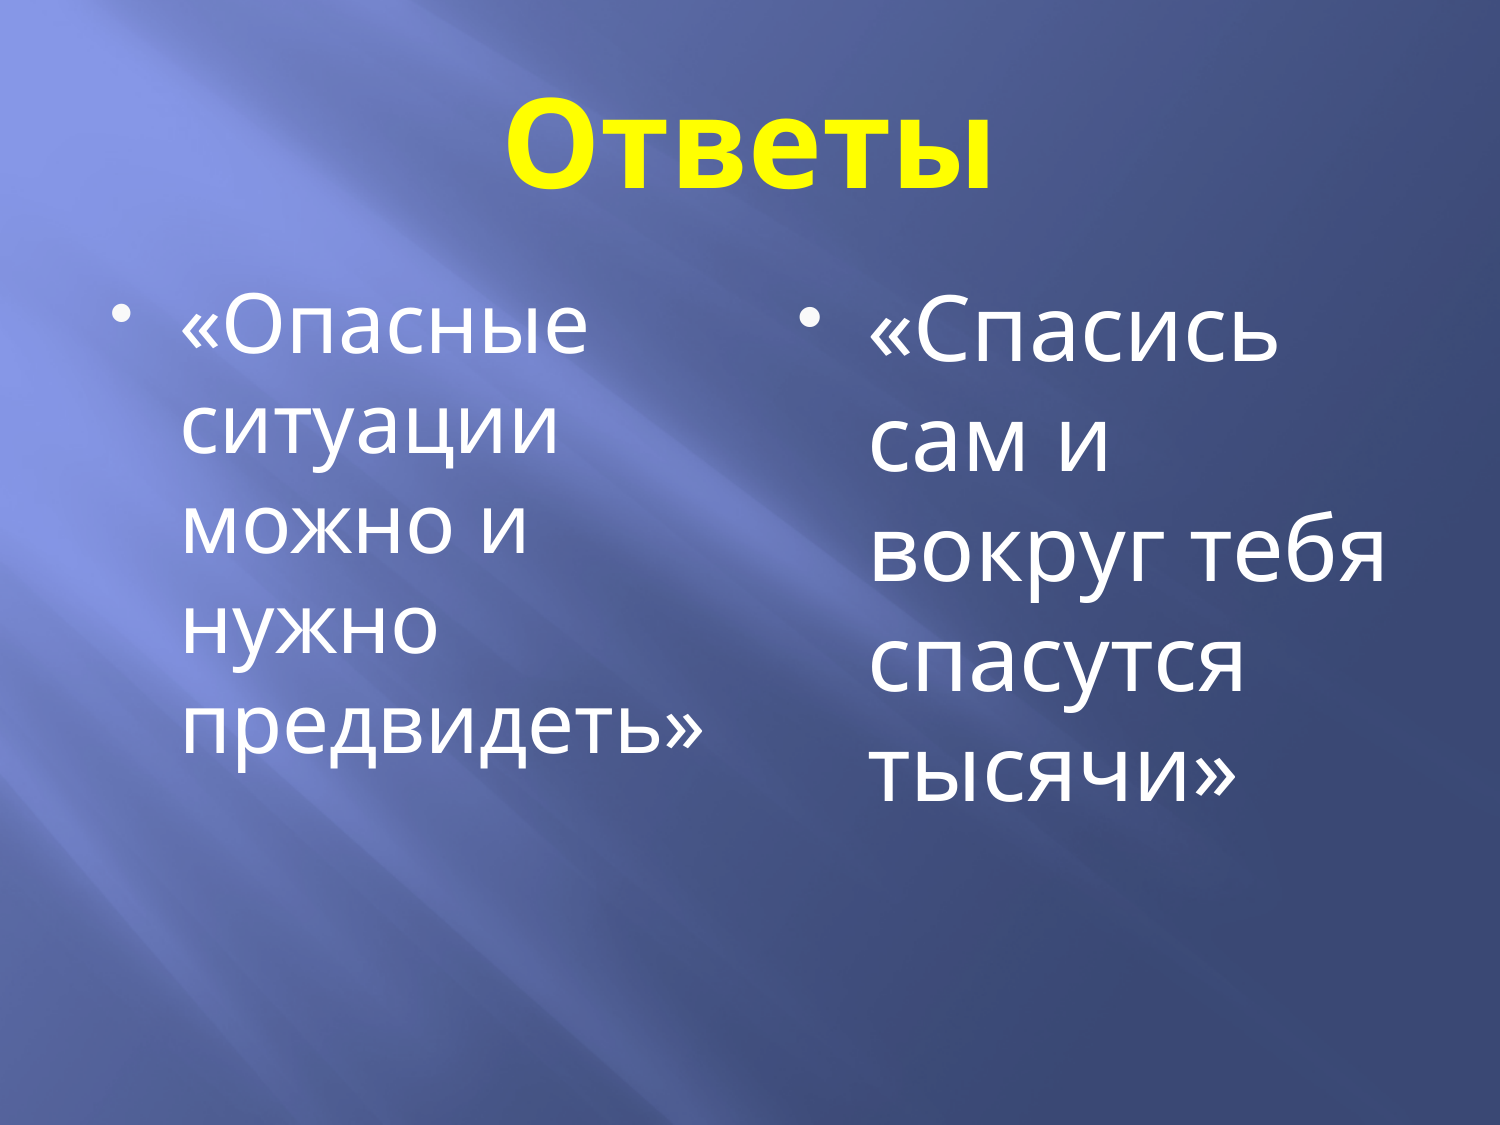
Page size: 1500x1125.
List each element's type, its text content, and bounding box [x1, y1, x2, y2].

list «Опасные ситуации можно и нужно предвидеть» [75, 262, 738, 1005]
title Ответы [75, 45, 1425, 233]
list «Спасись сам и вокруг тебя спасутся тысячи» [762, 262, 1425, 1005]
